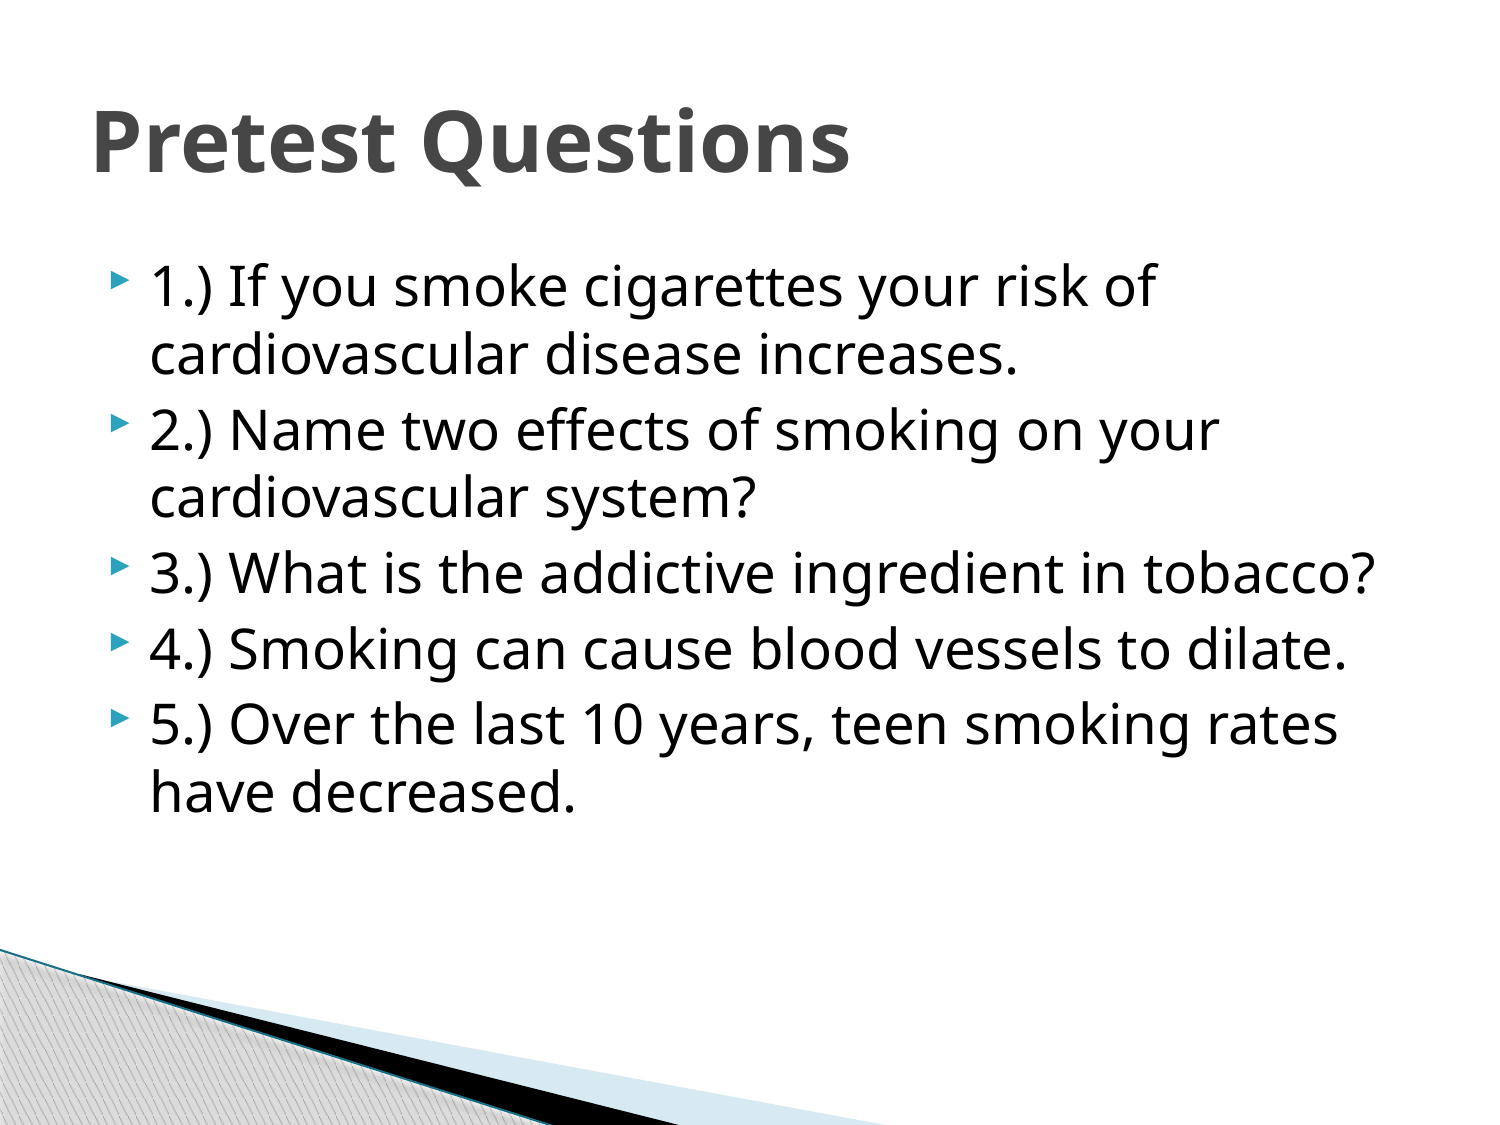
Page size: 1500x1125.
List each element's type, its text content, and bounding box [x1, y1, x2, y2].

title Pretest Questions [75, 45, 1425, 233]
list 1.) If you smoke cigarettes your risk of cardiovascular disease increases. 2.) Name two effects of smoking on your cardiovascular system? 3.) What is the addictive ingredient in tobacco? 4.) Smoking can cause blood vessels to dilate. 5.) Over the last 10 years, teen smoking rates have decreased. [75, 243, 1425, 986]
